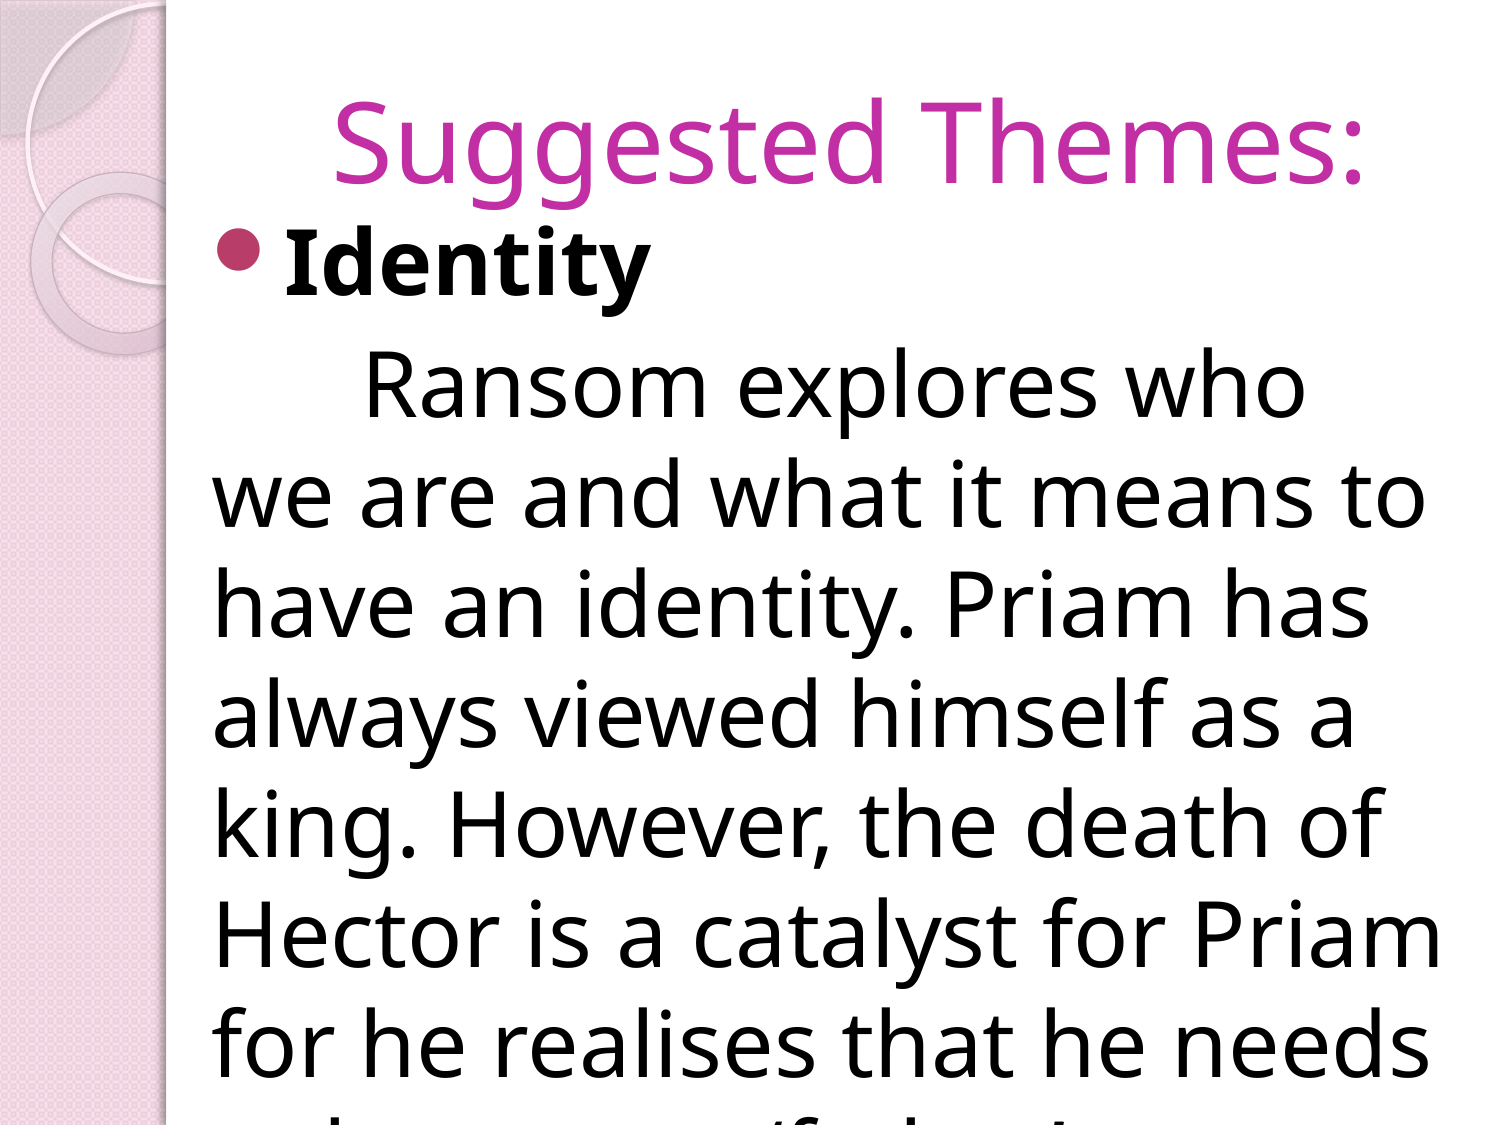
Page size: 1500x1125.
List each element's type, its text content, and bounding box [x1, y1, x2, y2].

list Identity Ransom explores who we are and what it means to have an identity. Priam has always viewed himself as a king. However, the death of Hector is a catalyst for Priam for he realises that he needs to become a ‘father’. [183, 196, 1466, 1025]
title Suggested Themes: [235, 45, 1466, 196]
